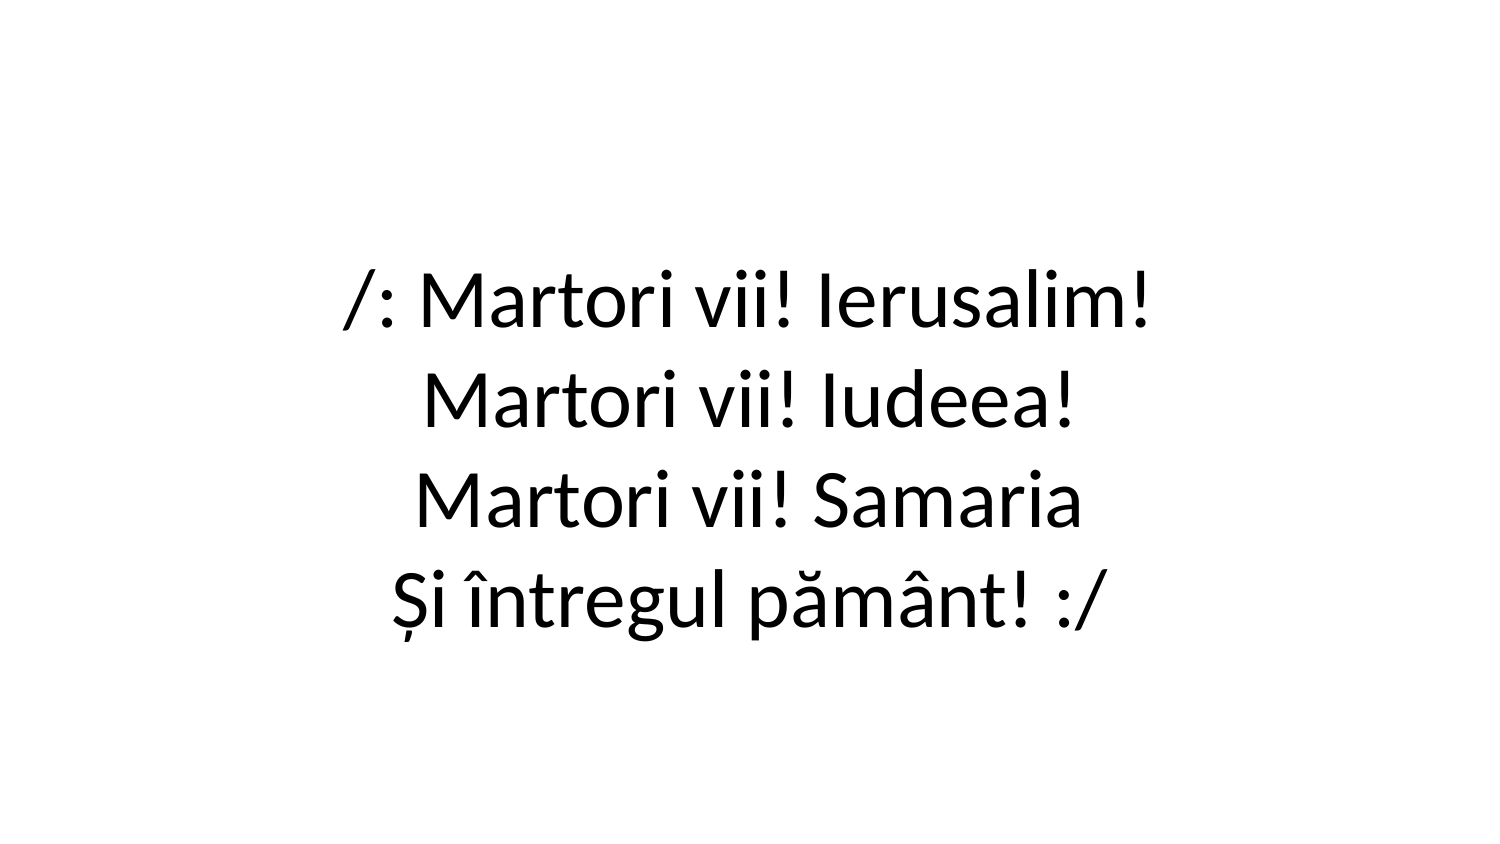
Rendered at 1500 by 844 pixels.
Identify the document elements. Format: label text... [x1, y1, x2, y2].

text_box /: Martori vii! Ierusalim! Martori vii! Iudeea! Martori vii! Samaria Și întregul pământ! :/ [329, 192, 1171, 652]
